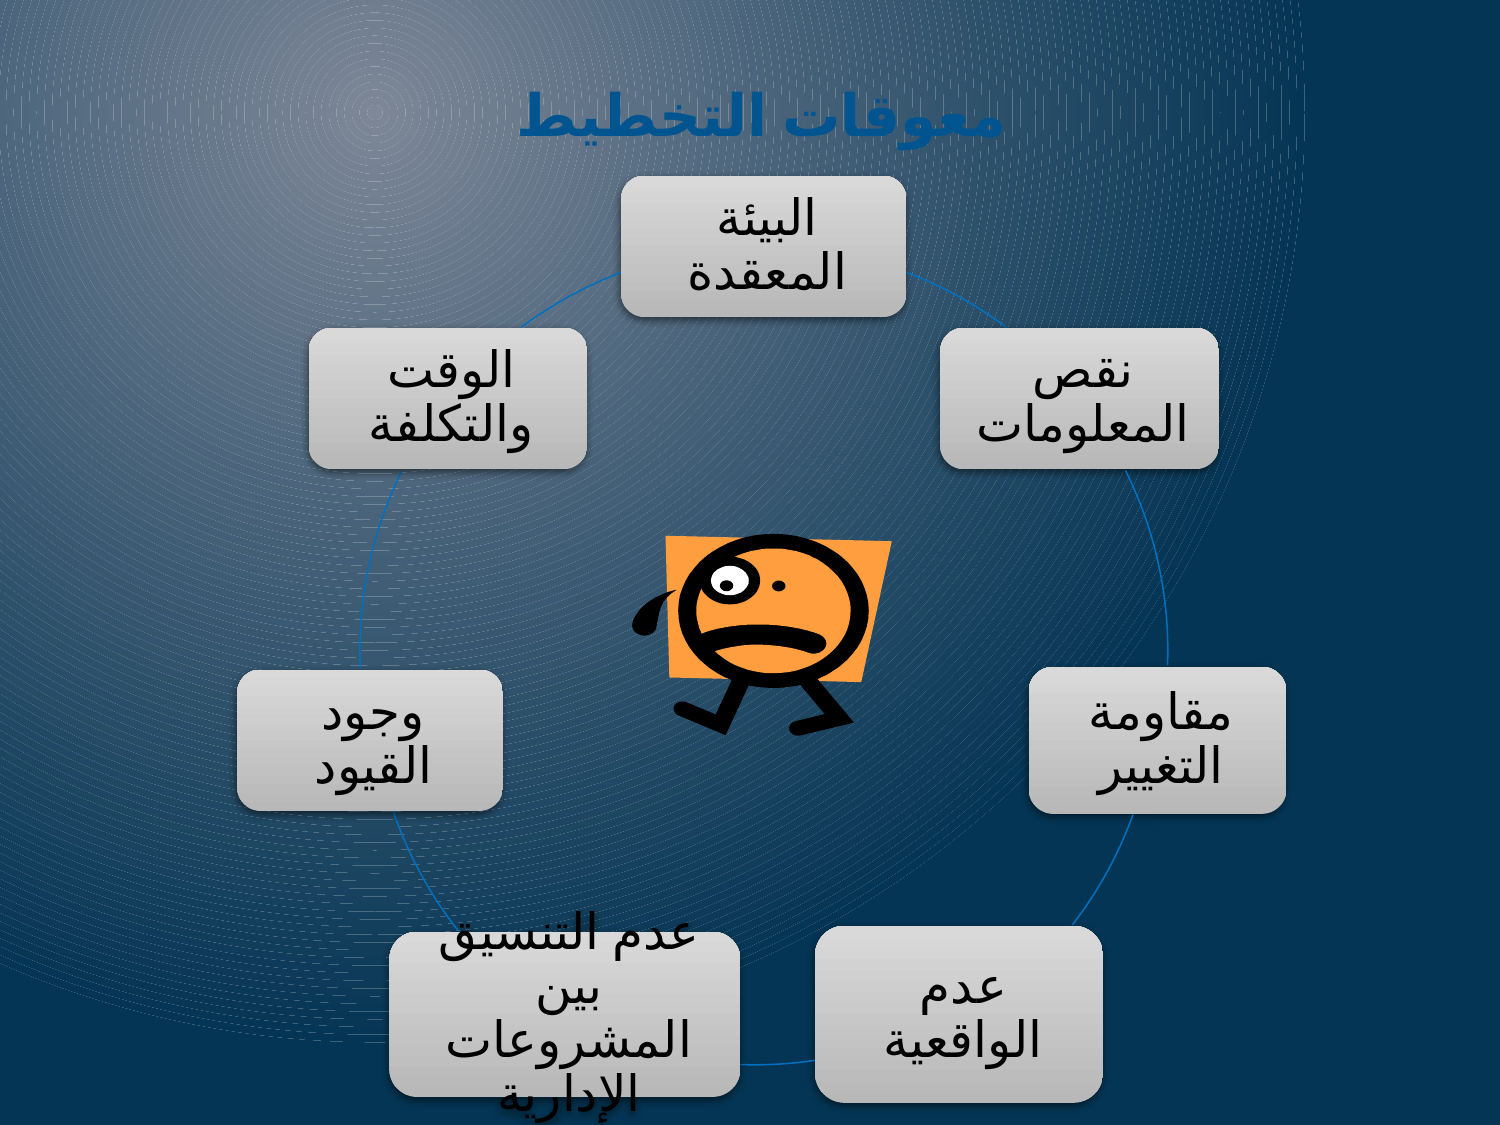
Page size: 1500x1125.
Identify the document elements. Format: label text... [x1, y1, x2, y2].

title معوقات التخطيط [301, 1, 1223, 181]
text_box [46, 184, 1477, 1095]
picture [631, 533, 892, 737]
